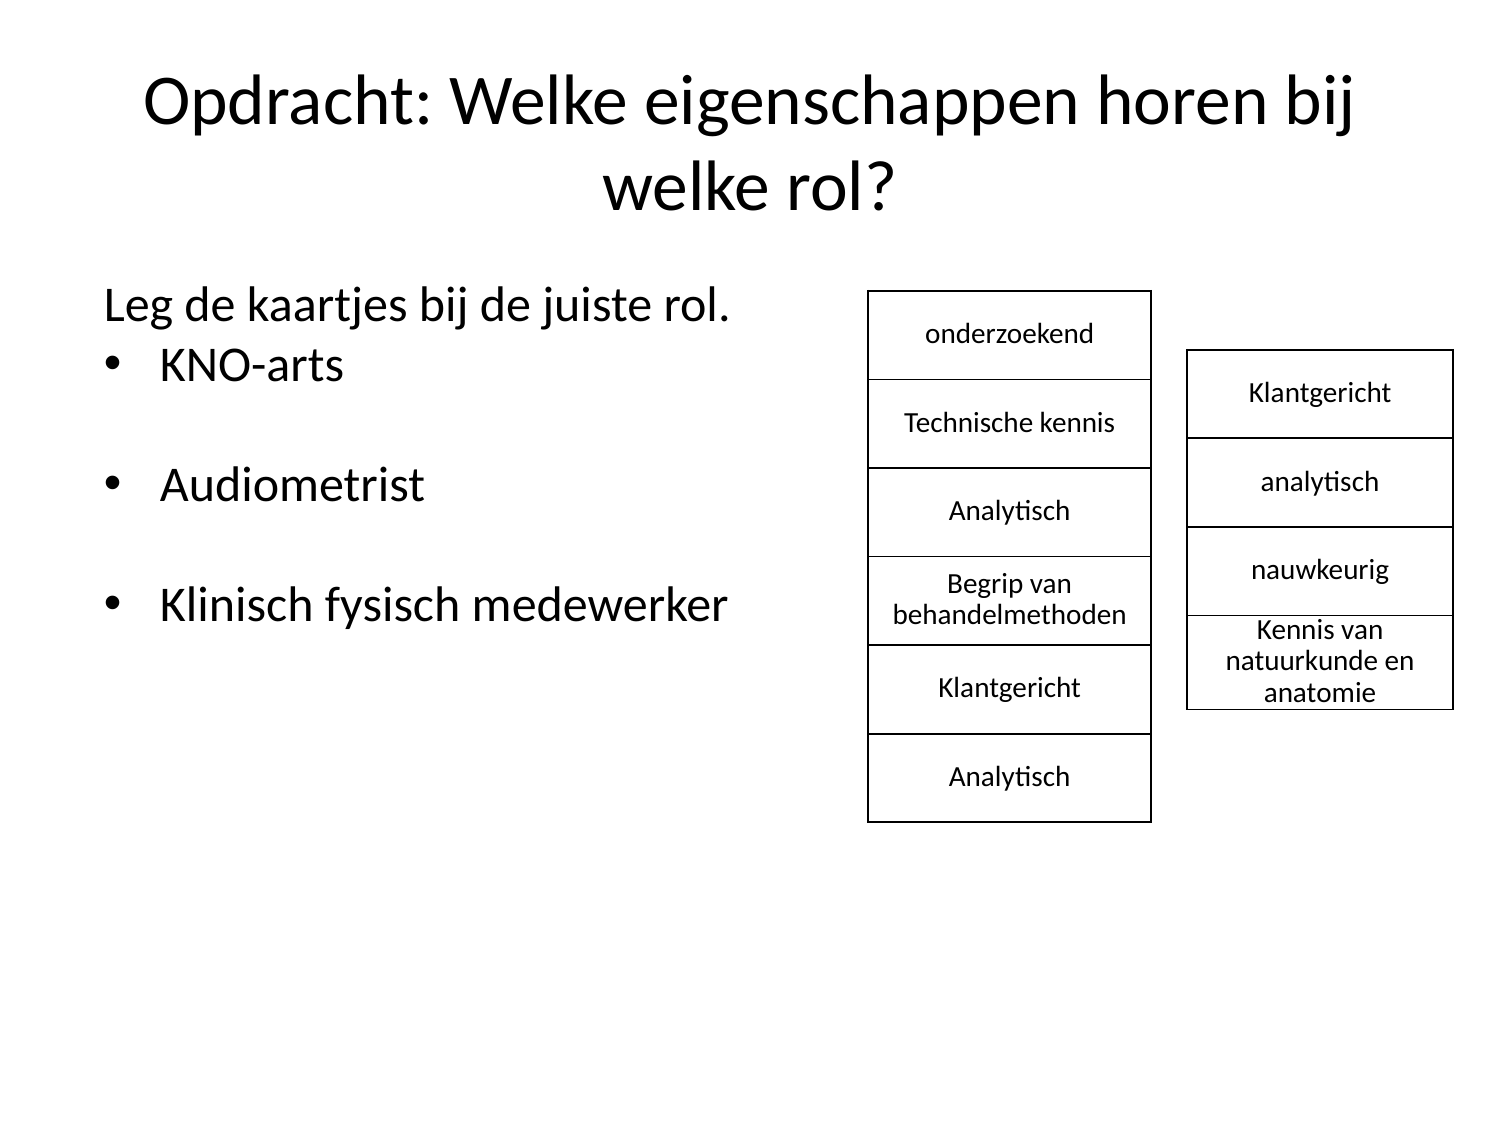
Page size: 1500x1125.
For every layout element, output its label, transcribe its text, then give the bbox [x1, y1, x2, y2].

table_cell Klantgericht [869, 646, 1150, 733]
table_cell Analytisch [869, 469, 1150, 556]
table_cell Kennis van natuurkunde en anatomie [1188, 616, 1452, 709]
table_cell Begrip van behandelmethoden [869, 557, 1150, 644]
table_cell analytisch [1188, 439, 1452, 526]
table_cell nauwkeurig [1188, 528, 1452, 615]
title Opdracht: Welke eigenschappen horen bij welke rol? [75, 45, 1425, 233]
text_box Leg de kaartjes bij de juiste rol. KNO-arts Audiometrist Klinisch fysisch medewerker [88, 264, 751, 700]
table_cell Technische kennis [869, 380, 1150, 467]
table_cell Analytisch [869, 735, 1150, 821]
table_header onderzoekend [869, 292, 1150, 379]
table_header Klantgericht [1188, 351, 1452, 437]
